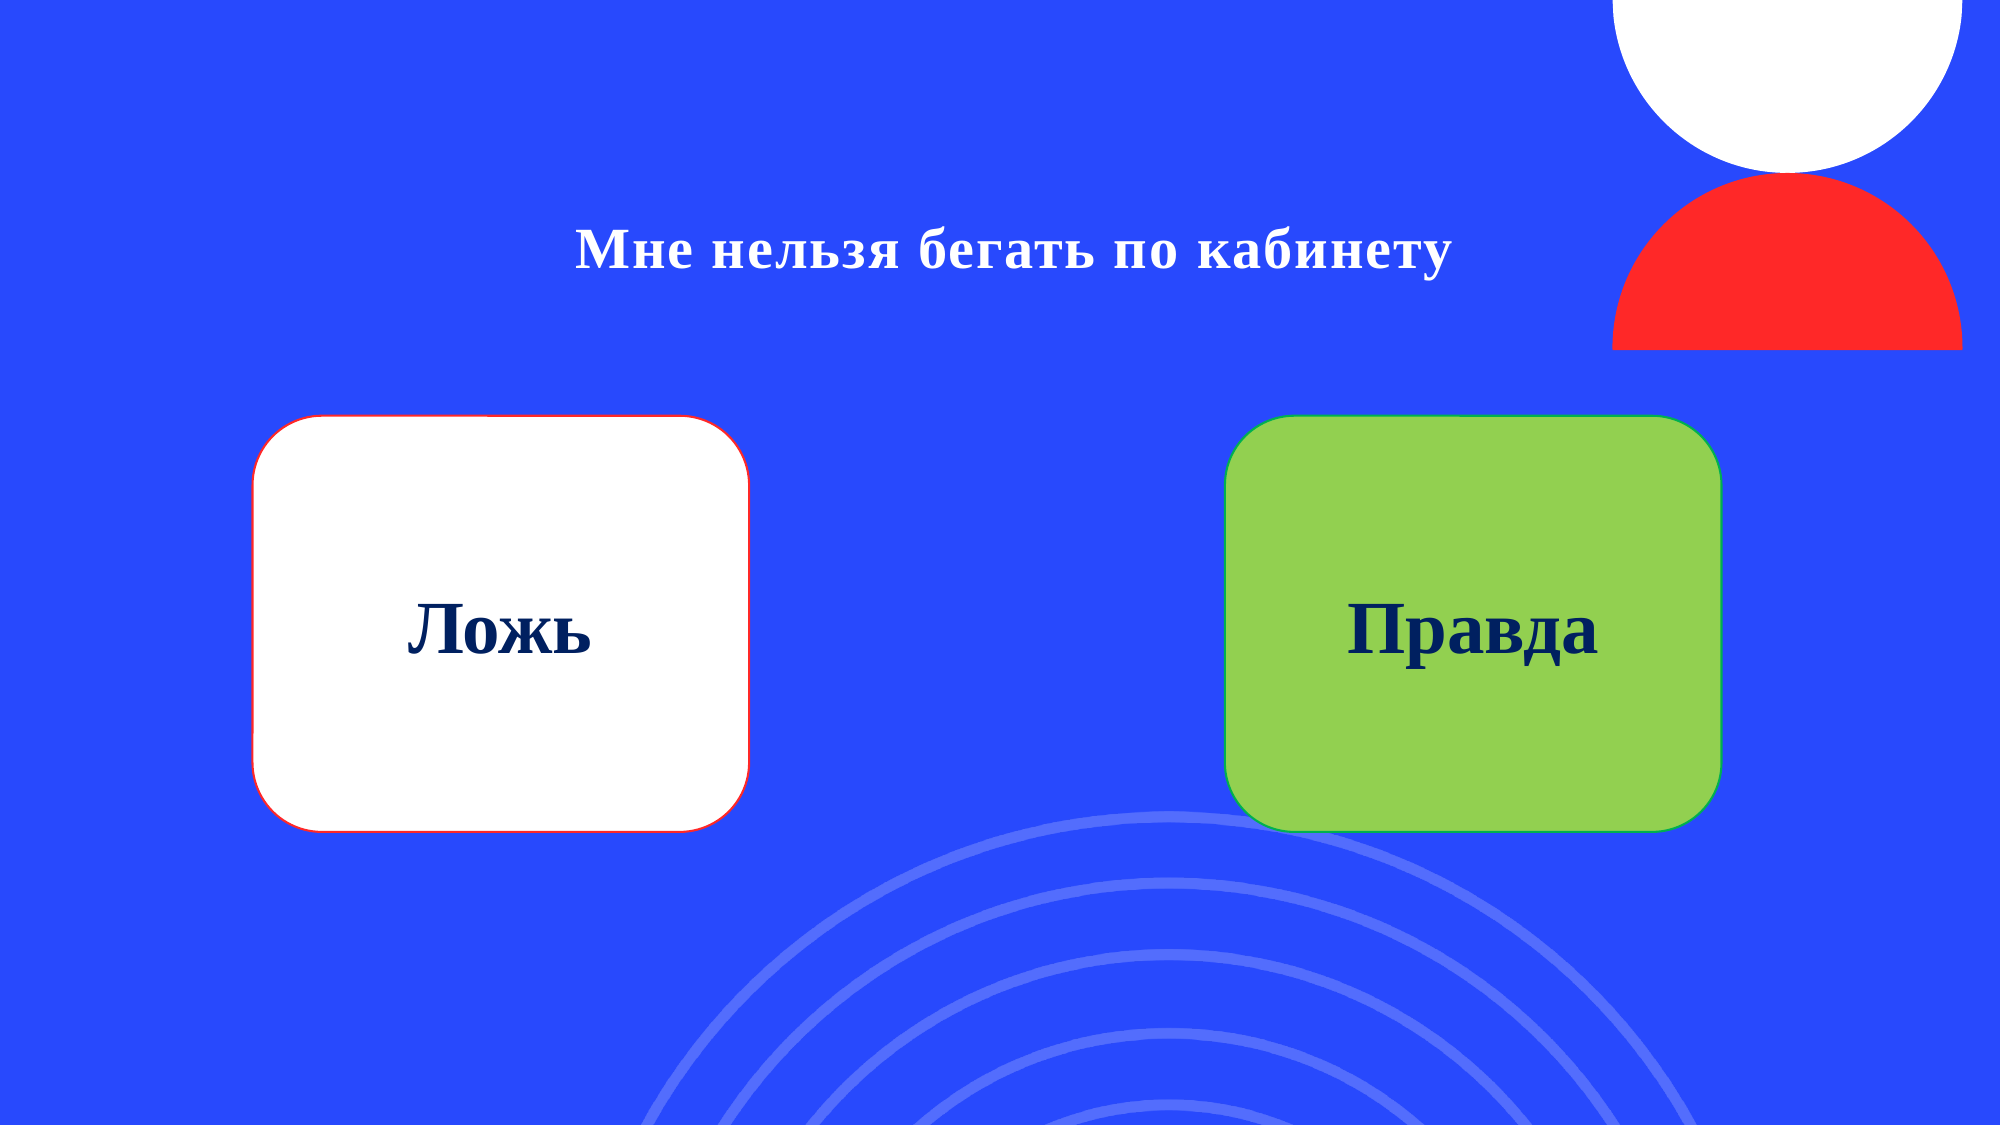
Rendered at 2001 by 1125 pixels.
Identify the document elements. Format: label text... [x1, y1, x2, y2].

text_box Правда [1223, 414, 1723, 833]
title Мне нельзя бегать по кабинету [307, 218, 1722, 319]
picture [567, 811, 1770, 1125]
text_box Ложь [251, 414, 751, 833]
